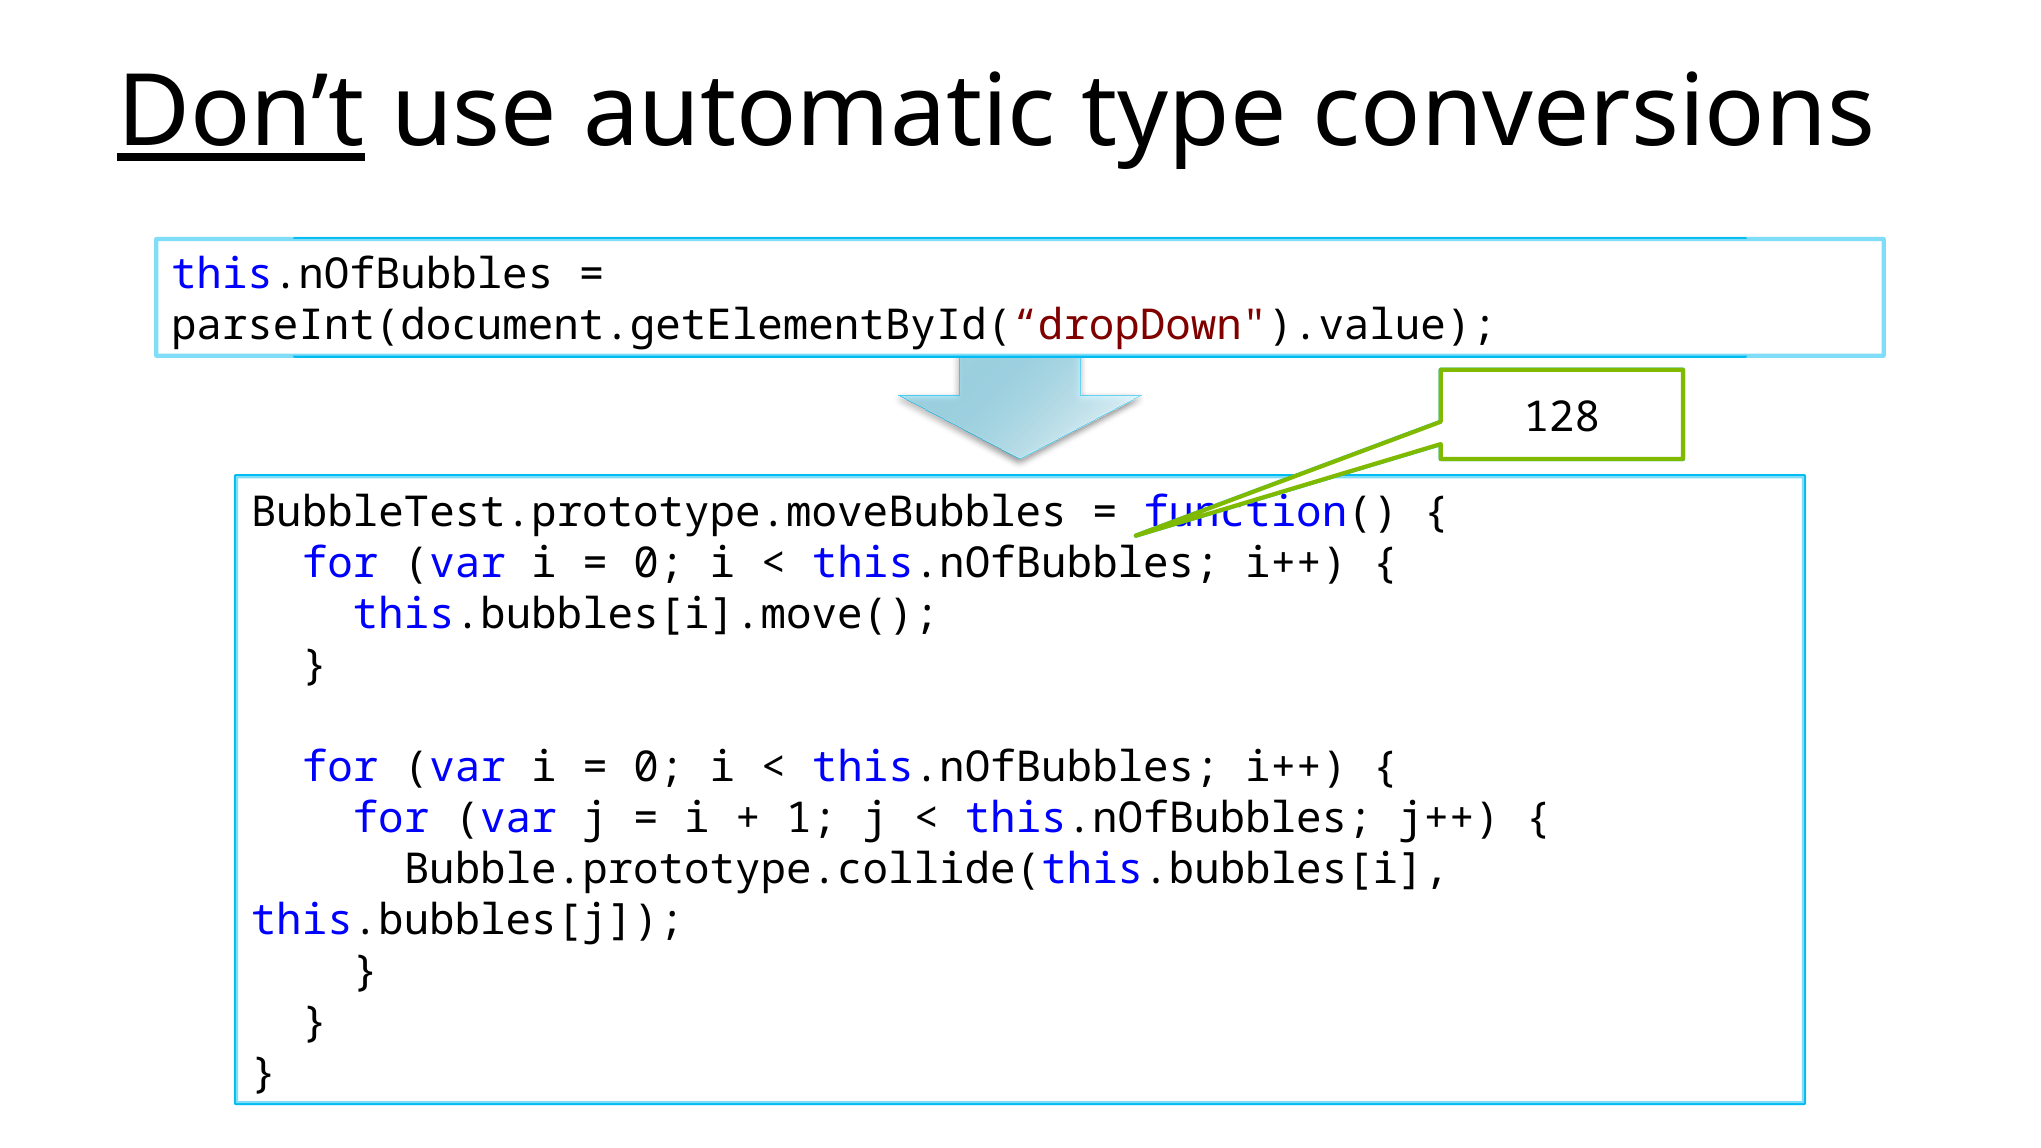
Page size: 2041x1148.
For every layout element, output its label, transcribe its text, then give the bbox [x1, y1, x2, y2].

text_box this.nOfBubbles = parseInt(document.getElementById(“dropDown").value); [154, 237, 1886, 358]
title Don’t use automatic type conversions [87, 38, 1953, 164]
text_box BubbleTest.prototype.moveBubbles = function() { for (var i = 0; i < this.nOfBubbles; i++) { this.bubbles[i].move(); } for (var i = 0; i < this.nOfBubbles; i++) { for (var j = i + 1; j < this.nOfBubbles; j++) { Bubble.prototype.collide(this.bubbles[i], this.bubbles[j]); } } } [234, 474, 1806, 1105]
text_box 128 [1133, 367, 1686, 538]
text_box [898, 358, 1142, 459]
